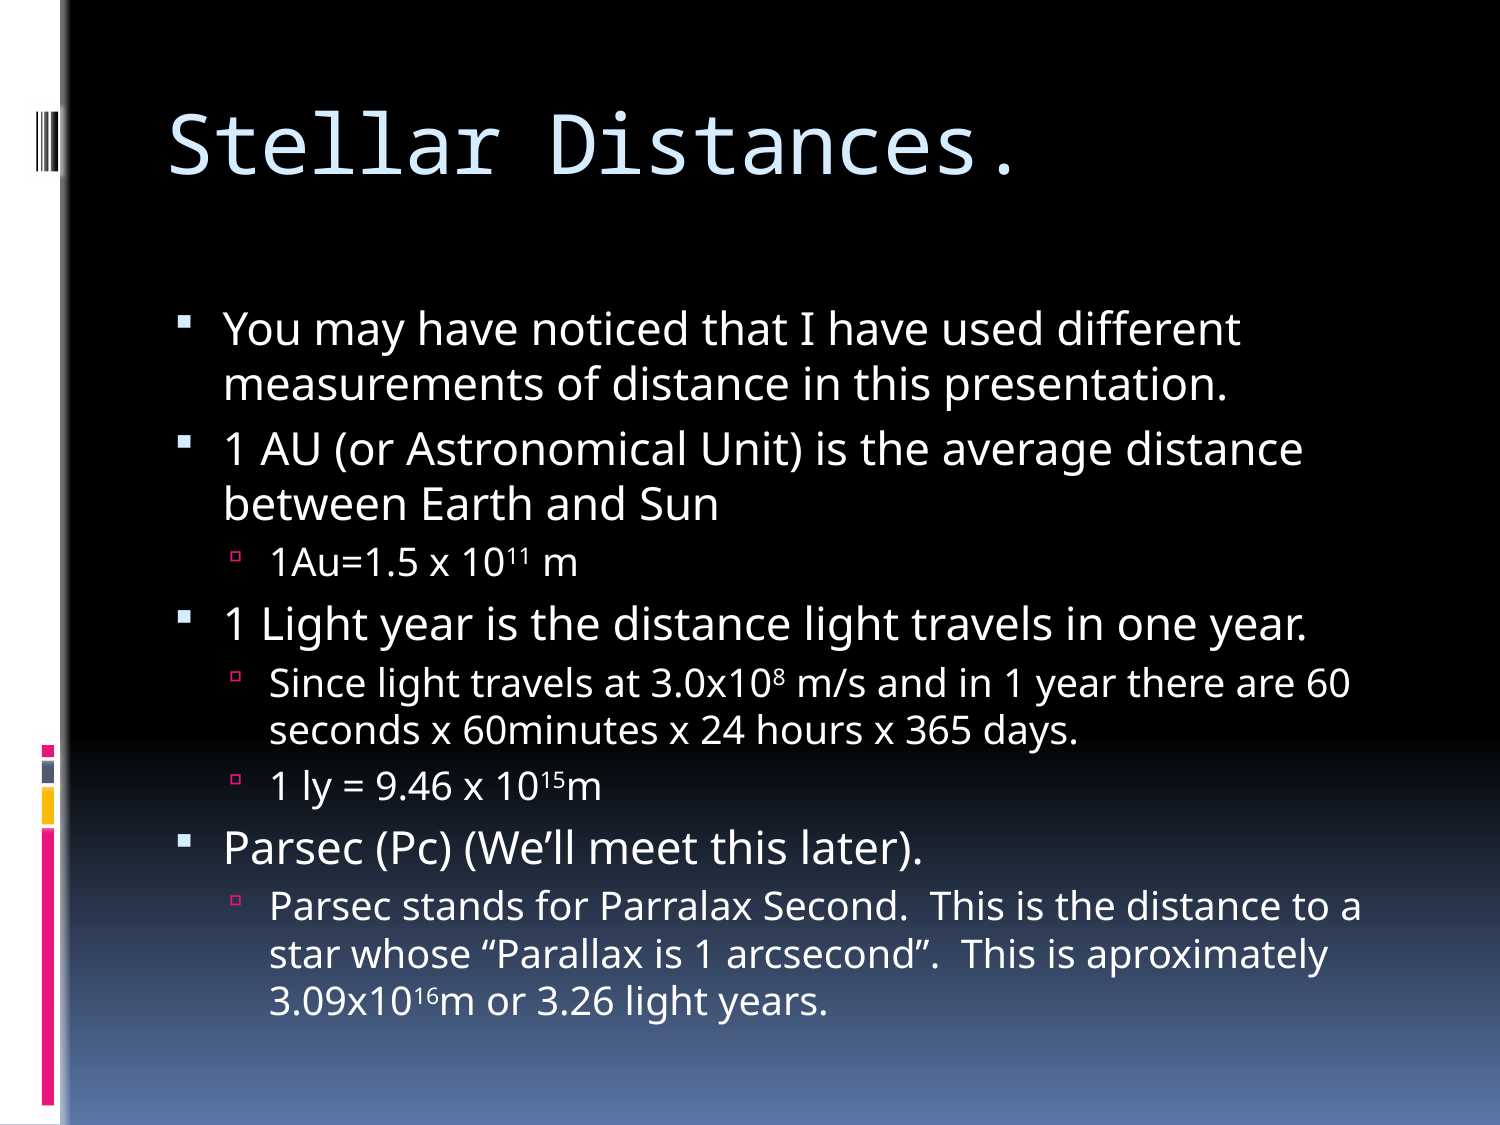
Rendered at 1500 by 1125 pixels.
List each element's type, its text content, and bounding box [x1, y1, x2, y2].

title Stellar Distances. [150, 83, 1425, 234]
list You may have noticed that I have used different measurements of distance in this presentation. 1 AU (or Astronomical Unit) is the average distance between Earth and Sun 1Au=1.5 x 1011 m 1 Light year is the distance light travels in one year. Since light travels at 3.0x108 m/s and in 1 year there are 60 seconds x 60minutes x 24 hours x 365 days. 1 ly = 9.46 x 1015m Parsec (Pc) (We’ll meet this later). Parsec stands for Parralax Second. This is the distance to a star whose “Parallax is 1 arcsecond”. This is aproximately 3.09x1016m or 3.26 light years. [150, 292, 1425, 1043]
